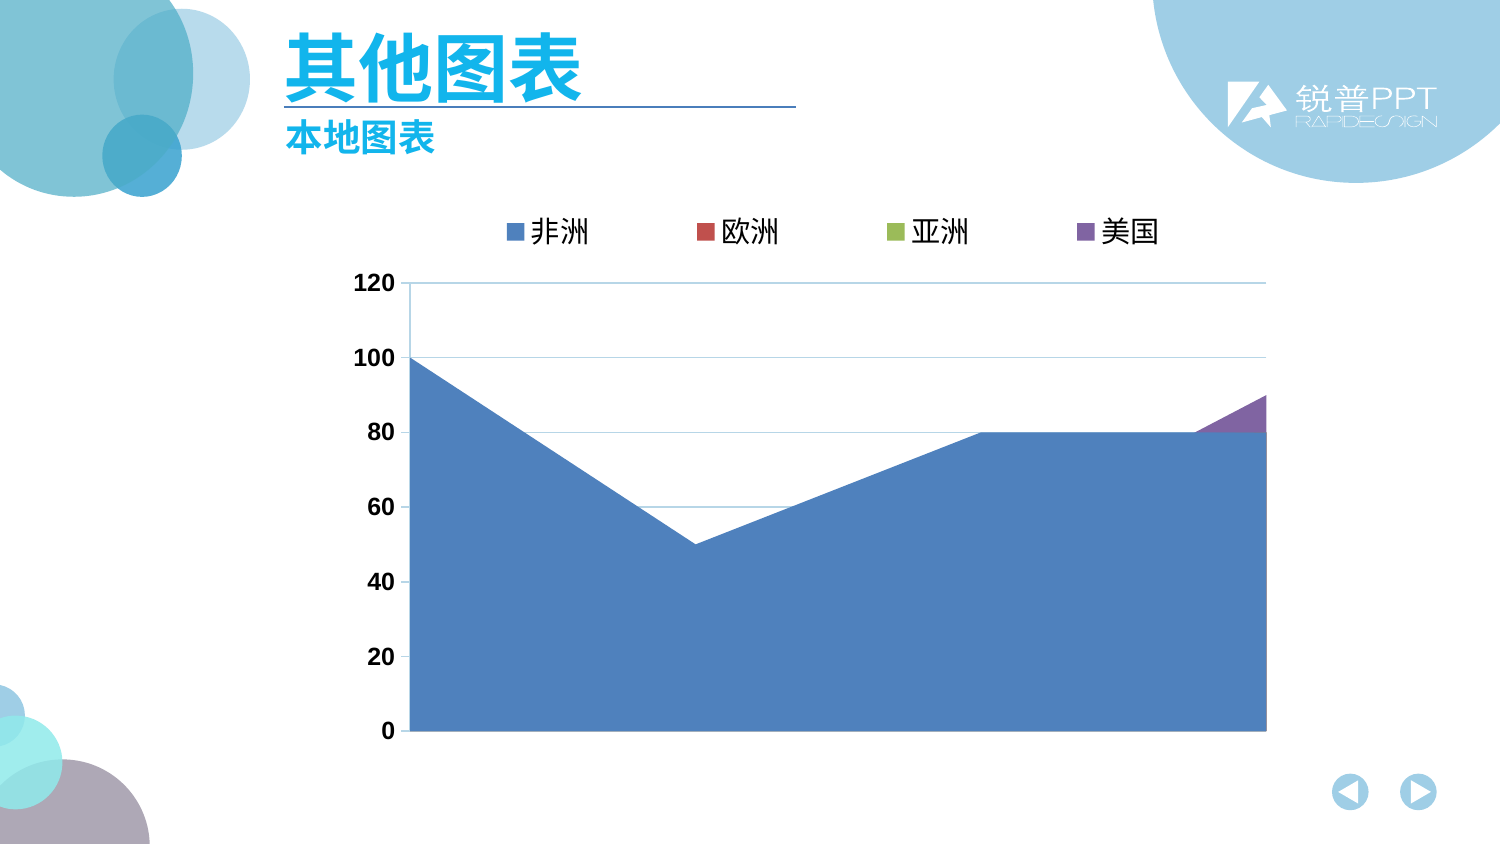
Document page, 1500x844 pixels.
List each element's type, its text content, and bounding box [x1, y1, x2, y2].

text_box 本地图表 [271, 106, 758, 167]
chart [333, 194, 1286, 756]
text_box 其他图表 [269, 14, 758, 119]
